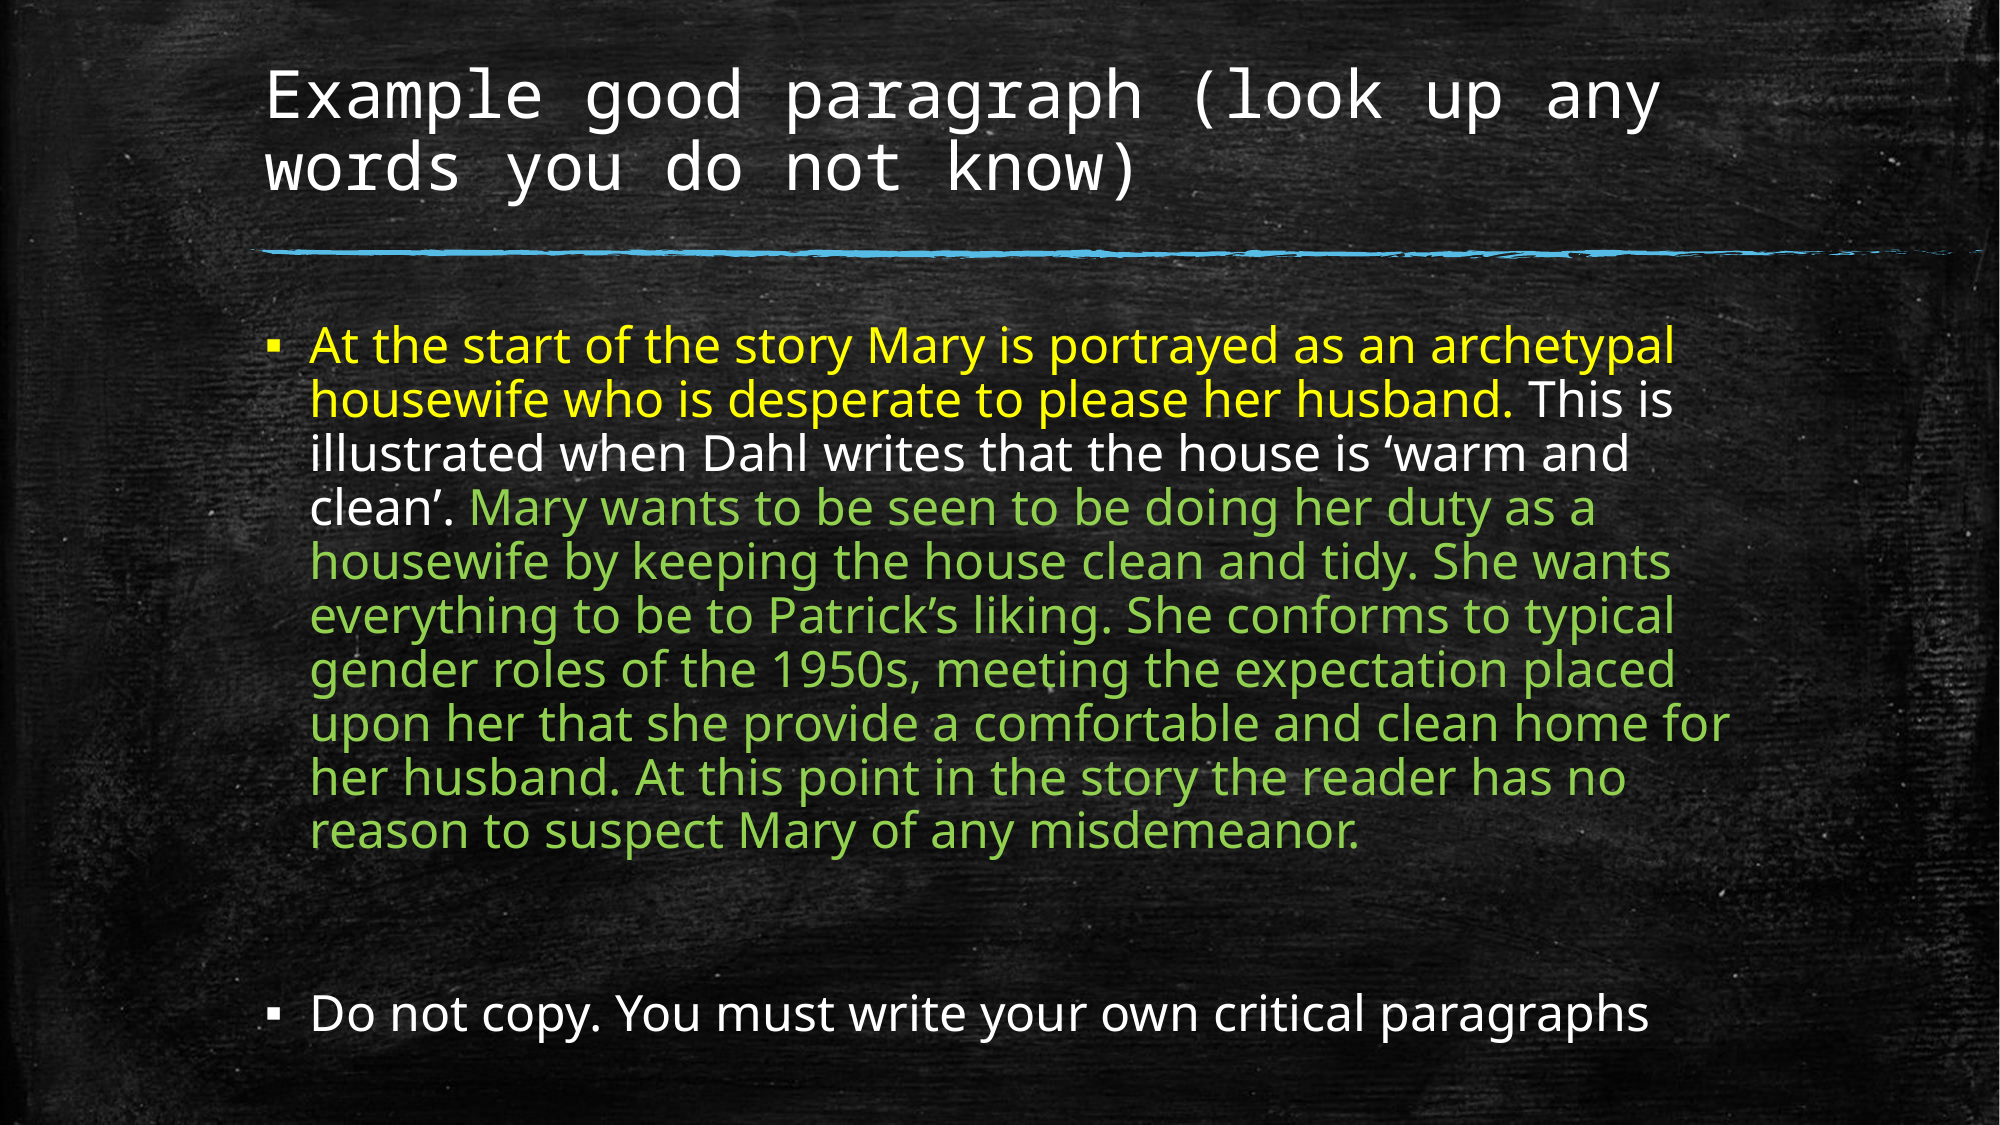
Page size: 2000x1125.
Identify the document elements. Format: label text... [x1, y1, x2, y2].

picture [0, 0, 2000, 1125]
title Example good paragraph (look up any words you do not know) [249, 45, 1750, 213]
list At the start of the story Mary is portrayed as an archetypal housewife who is desperate to please her husband. This is illustrated when Dahl writes that the house is ‘warm and clean’. Mary wants to be seen to be doing her duty as a housewife by keeping the house clean and tidy. She wants everything to be to Patrick’s liking. She conforms to typical gender roles of the 1950s, meeting the expectation placed upon her that she provide a comfortable and clean home for her husband. At this point in the story the reader has no reason to suspect Mary of any misdemeanor. Do not copy. You must write your own critical paragraphs [249, 312, 1750, 1013]
